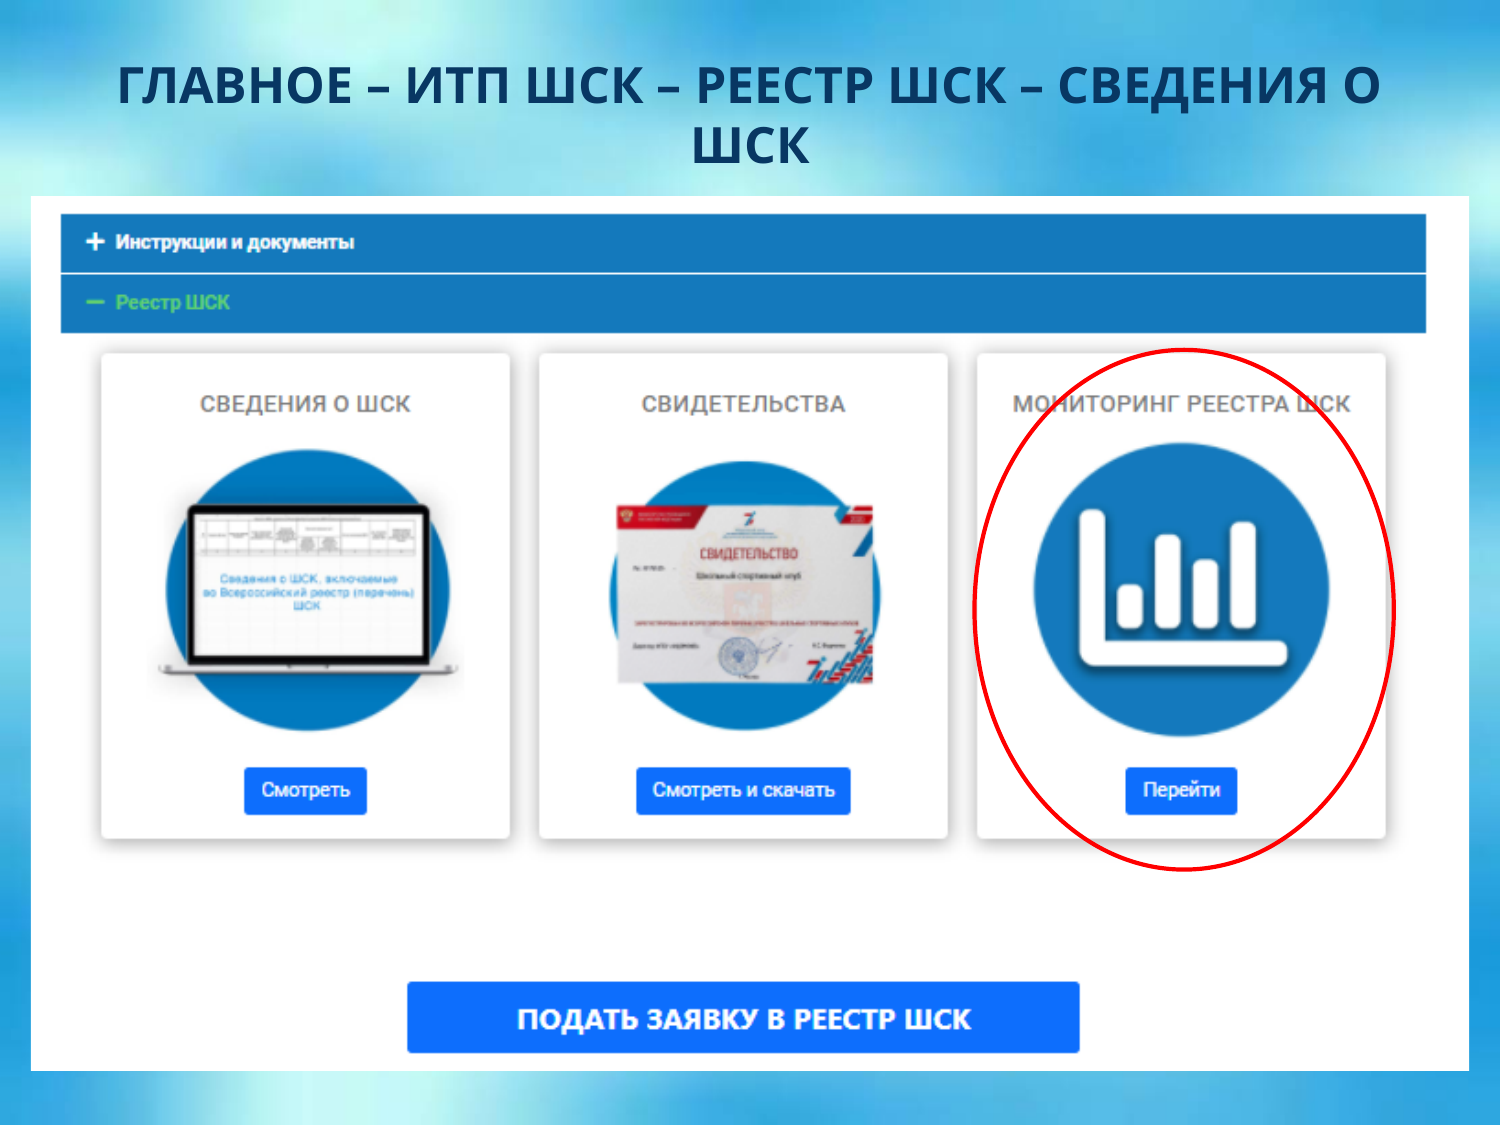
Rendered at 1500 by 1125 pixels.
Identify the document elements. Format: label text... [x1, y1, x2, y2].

text_box ГЛАВНОЕ – ИТП ШСК – РЕЕСТР ШСК – СВЕДЕНИЯ О ШСК [74, 71, 1425, 196]
picture [0, 0, 1500, 1125]
